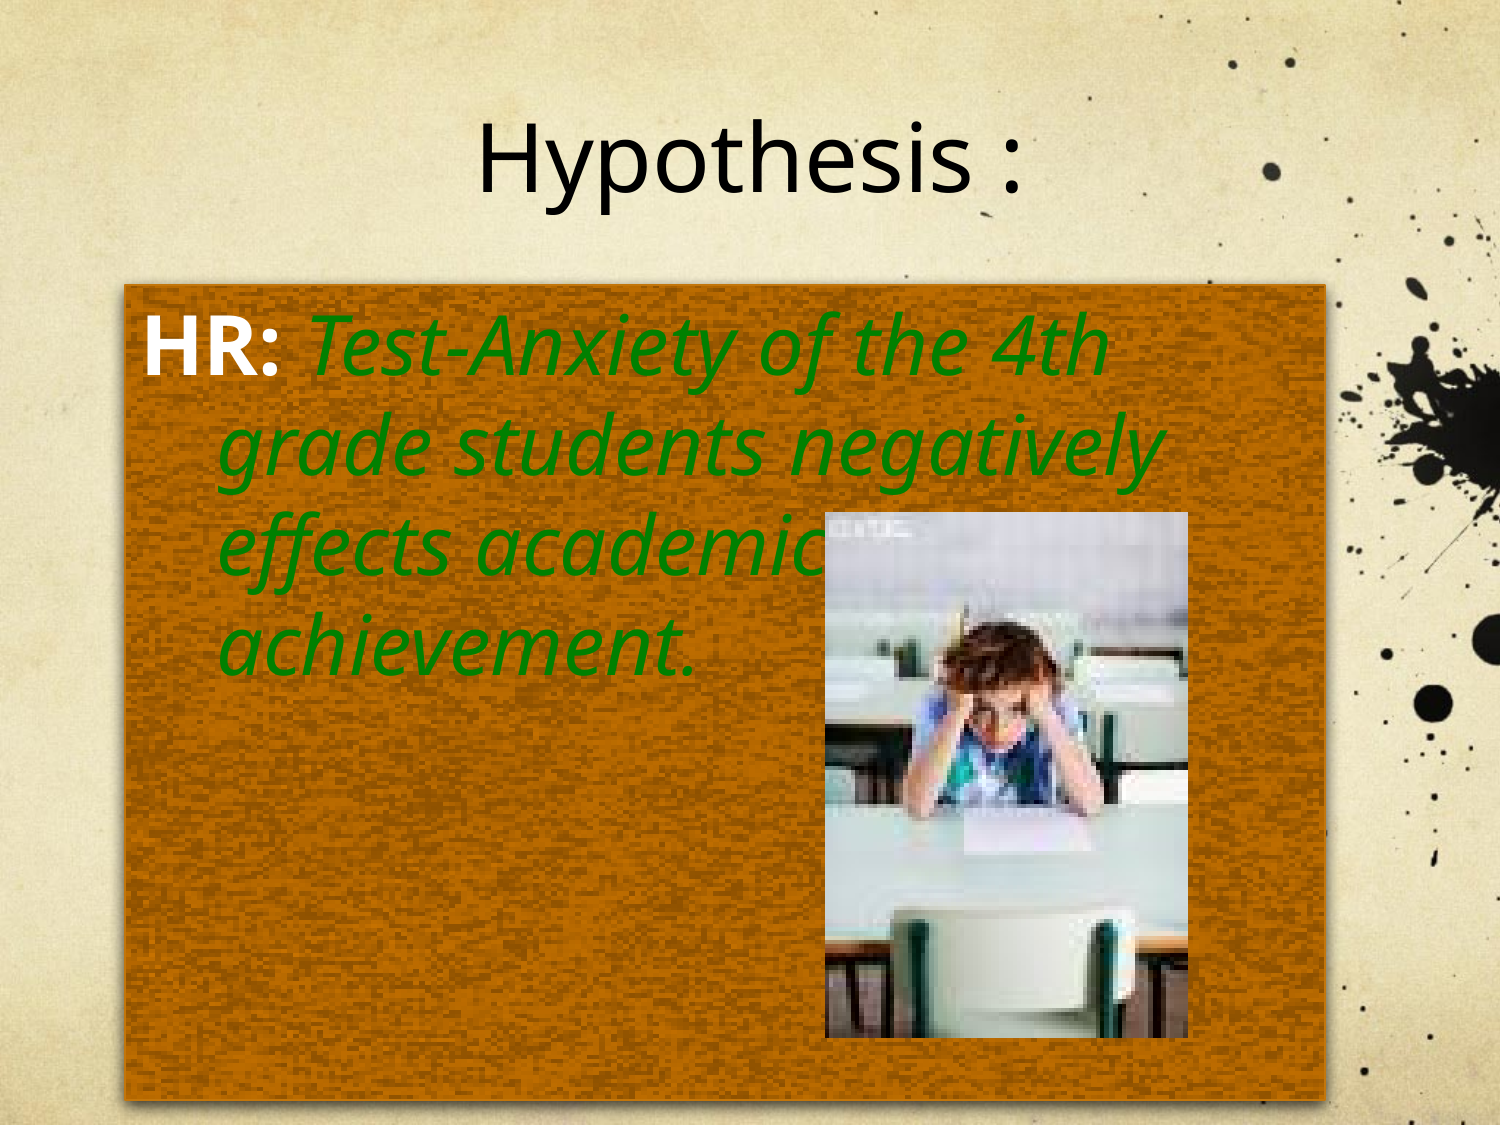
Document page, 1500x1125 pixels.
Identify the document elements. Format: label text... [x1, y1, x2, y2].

picture [0, 0, 1500, 1125]
title Hypothesis : [150, 82, 1350, 225]
list HR: Test-Anxiety of the 4th grade students negatively effects academic achievement. [124, 284, 1326, 1101]
